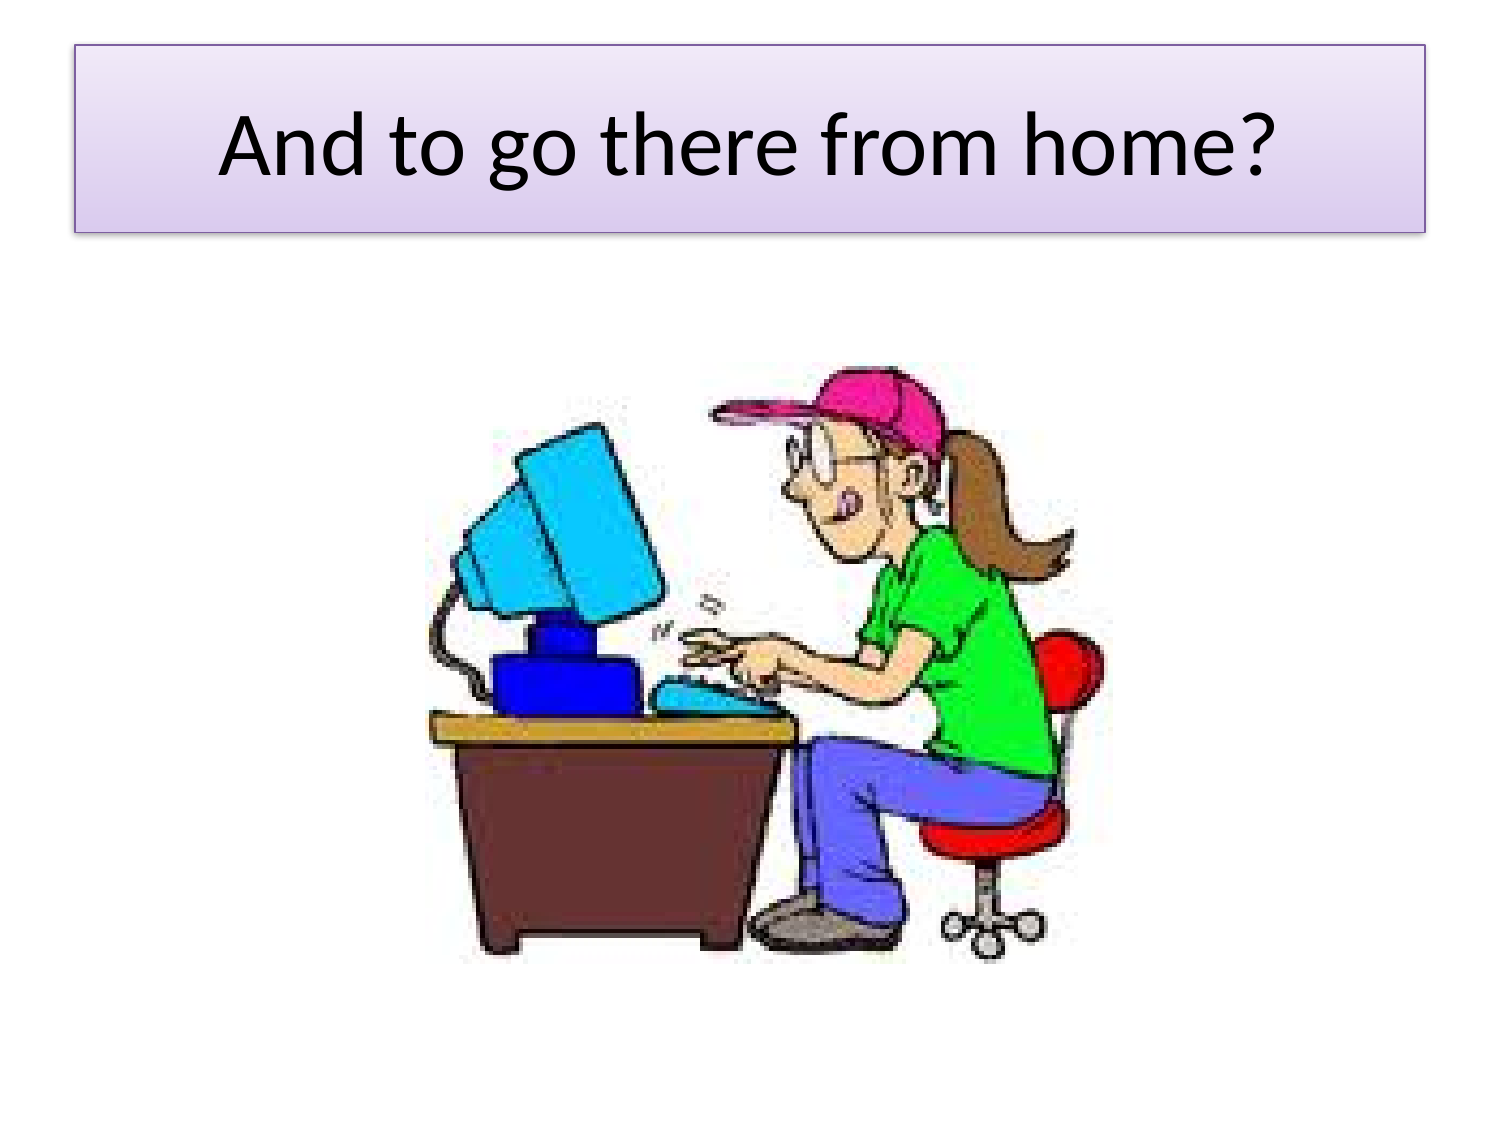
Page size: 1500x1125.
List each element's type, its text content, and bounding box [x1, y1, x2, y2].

title And to go there from home? [74, 44, 1426, 233]
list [424, 362, 1113, 965]
